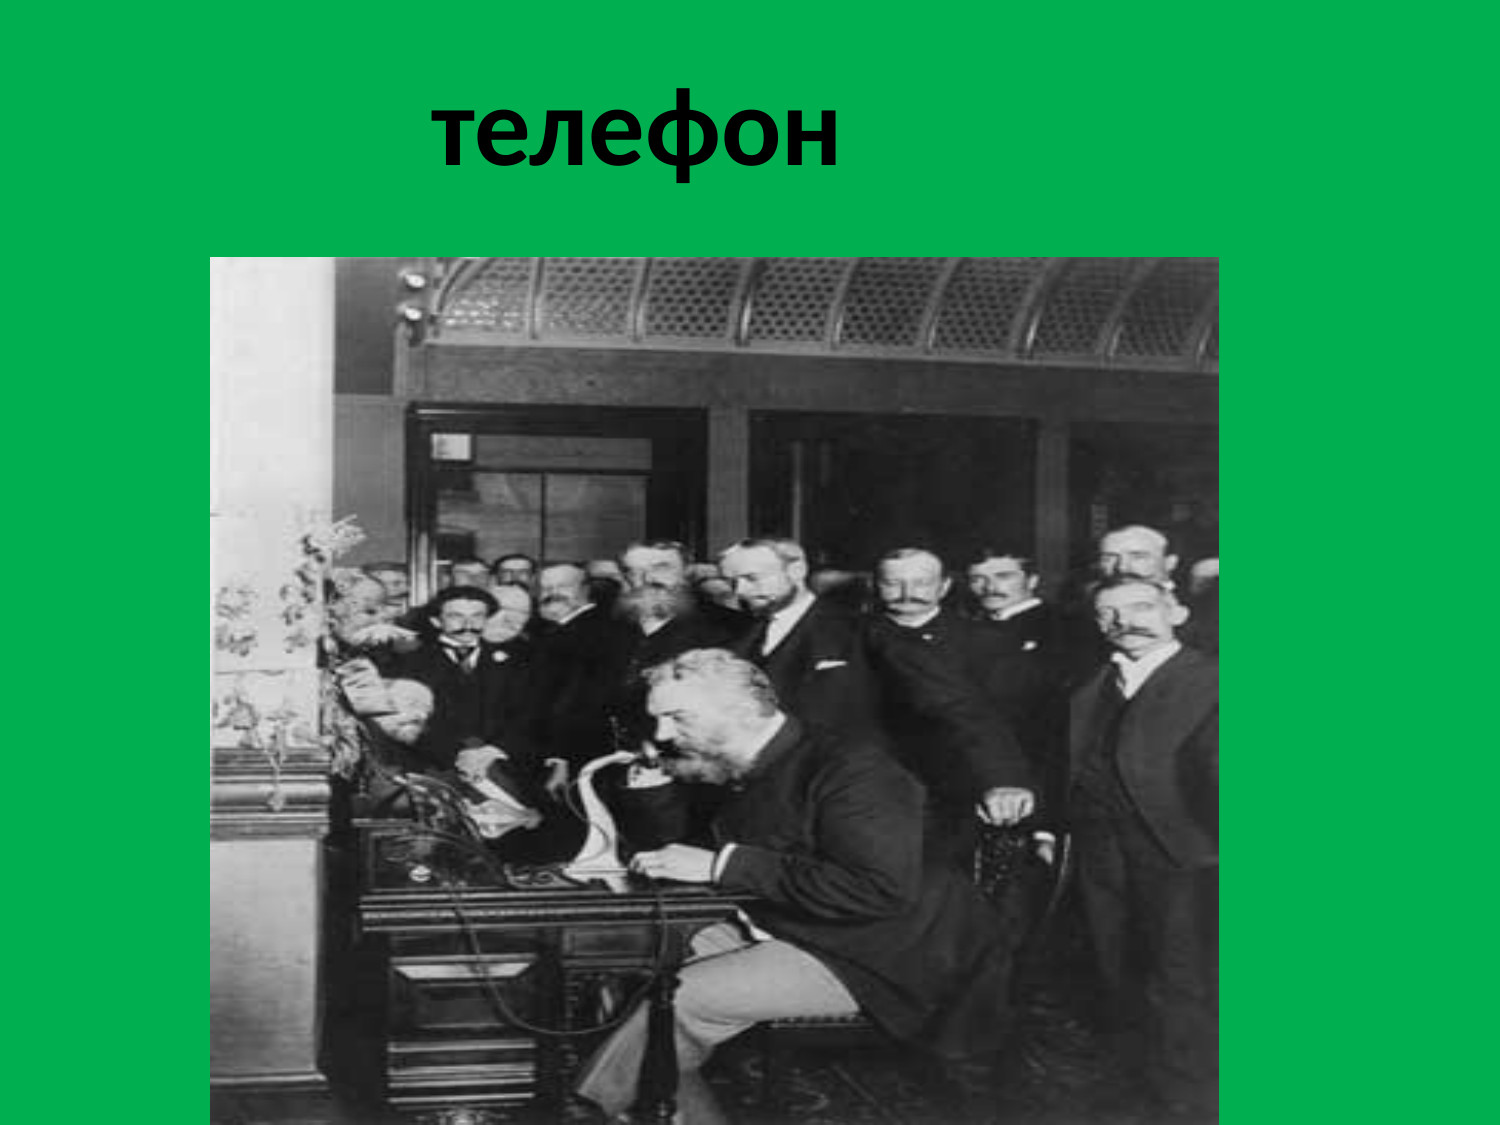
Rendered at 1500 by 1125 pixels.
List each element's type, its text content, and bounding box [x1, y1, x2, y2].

title телефон [0, 0, 1275, 242]
picture [210, 257, 1220, 1125]
